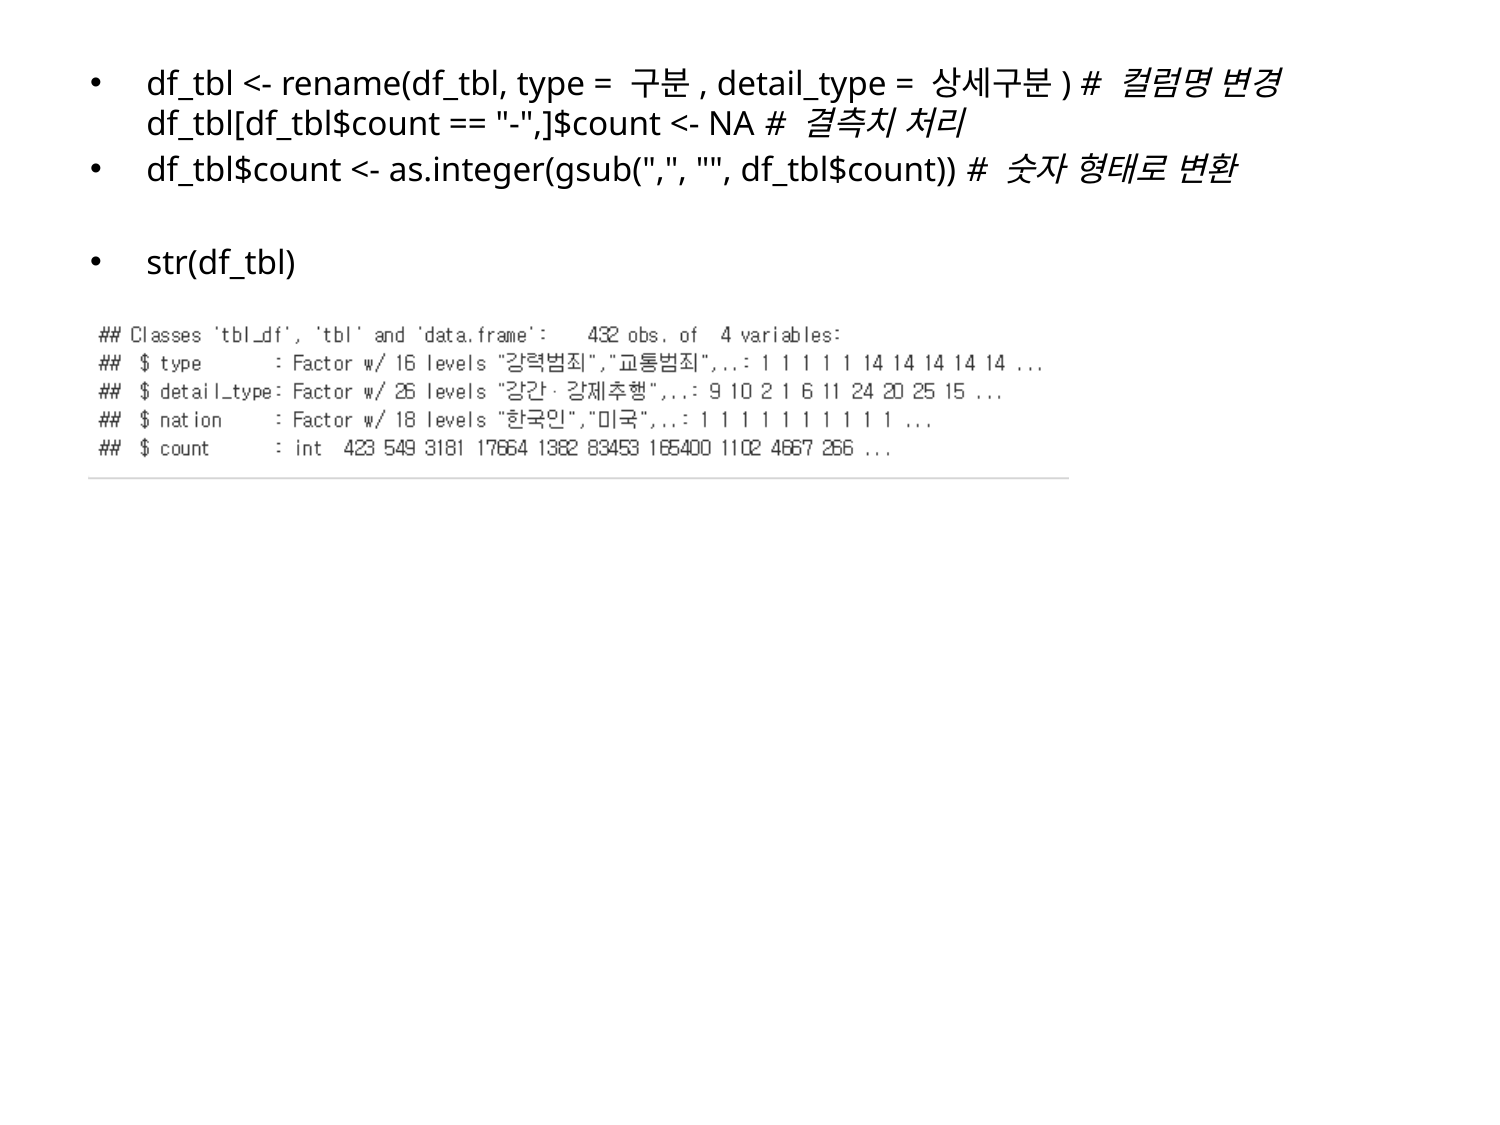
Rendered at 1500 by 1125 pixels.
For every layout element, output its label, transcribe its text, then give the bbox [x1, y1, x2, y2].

list df_tbl <- rename(df_tbl, type = 구분, detail_type = 상세구분) # 컬럼명 변경 df_tbl[df_tbl$count == "-",]$count <- NA # 결측치 처리 df_tbl$count <- as.integer(gsub(",", "", df_tbl$count)) # 숫자 형태로 변환 str(df_tbl) [75, 54, 1425, 1005]
picture [88, 311, 1069, 484]
